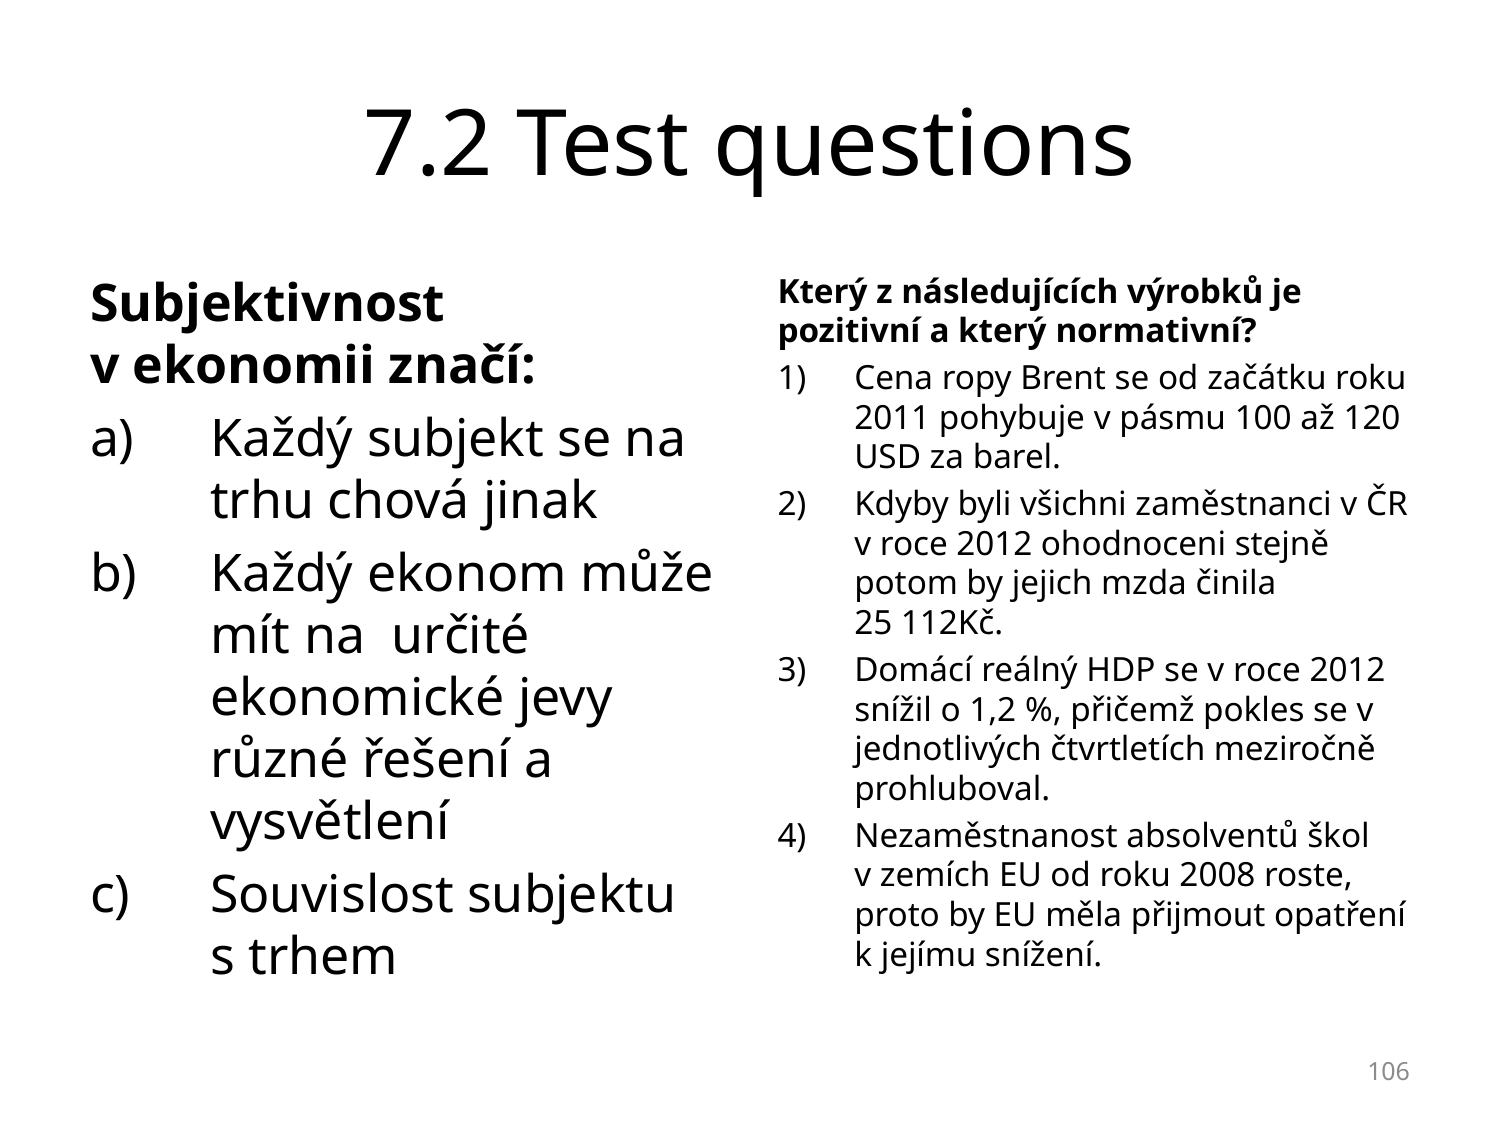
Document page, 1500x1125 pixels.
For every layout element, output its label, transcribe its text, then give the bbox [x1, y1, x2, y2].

list Který z následujících výrobků je pozitivní a který normativní? Cena ropy Brent se od začátku roku 2011 pohybuje v pásmu 100 až 120 USD za barel. Kdyby byli všichni zaměstnanci v ČR v roce 2012 ohodnoceni stejně potom by jejich mzda činila 25 112Kč. Domácí reálný HDP se v roce 2012 snížil o 1,2 %, přičemž pokles se v jednotlivých čtvrtletích meziročně prohluboval. Nezaměstnanost absolventů škol v zemích EU od roku 2008 roste, proto by EU měla přijmout opatření k jejímu snížení. [762, 262, 1425, 1005]
slide_number 106 [1074, 1042, 1425, 1103]
title 7.2 Test questions [75, 45, 1425, 233]
list Subjektivnost v ekonomii značí: Každý subjekt se na trhu chová jinak Každý ekonom může mít na určité ekonomické jevy různé řešení a vysvětlení Souvislost subjektu s trhem [75, 262, 738, 1005]
